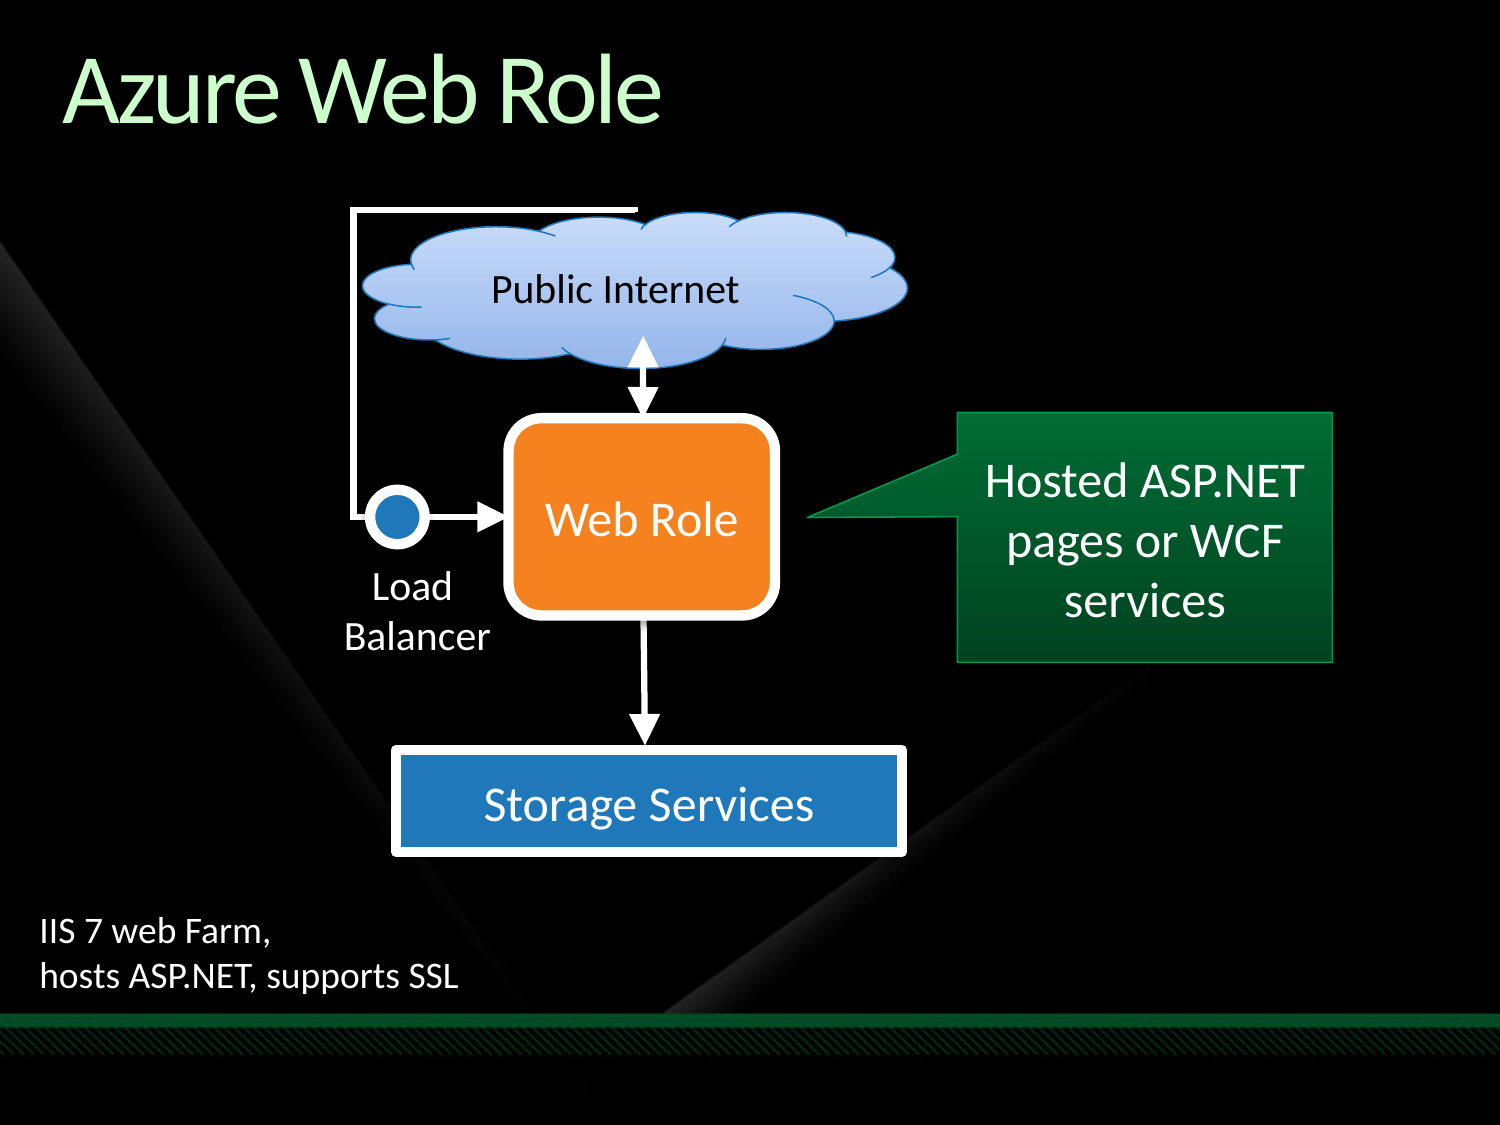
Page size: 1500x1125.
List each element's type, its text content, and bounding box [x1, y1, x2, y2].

text_box Load Balancer [312, 551, 513, 651]
title Azure Web Role [62, 37, 1438, 147]
picture [0, 0, 1500, 1125]
text_box IIS 7 web Farm, hosts ASP.NET, supports SSL [24, 898, 483, 1004]
text_box Storage Services [391, 745, 907, 857]
text_box Public Internet [361, 211, 909, 370]
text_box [572, 672, 716, 676]
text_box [363, 290, 509, 518]
text_box Web Role [503, 412, 781, 621]
text_box Hosted ASP.NET pages or WCF services [806, 411, 1334, 664]
text_box [366, 528, 428, 550]
